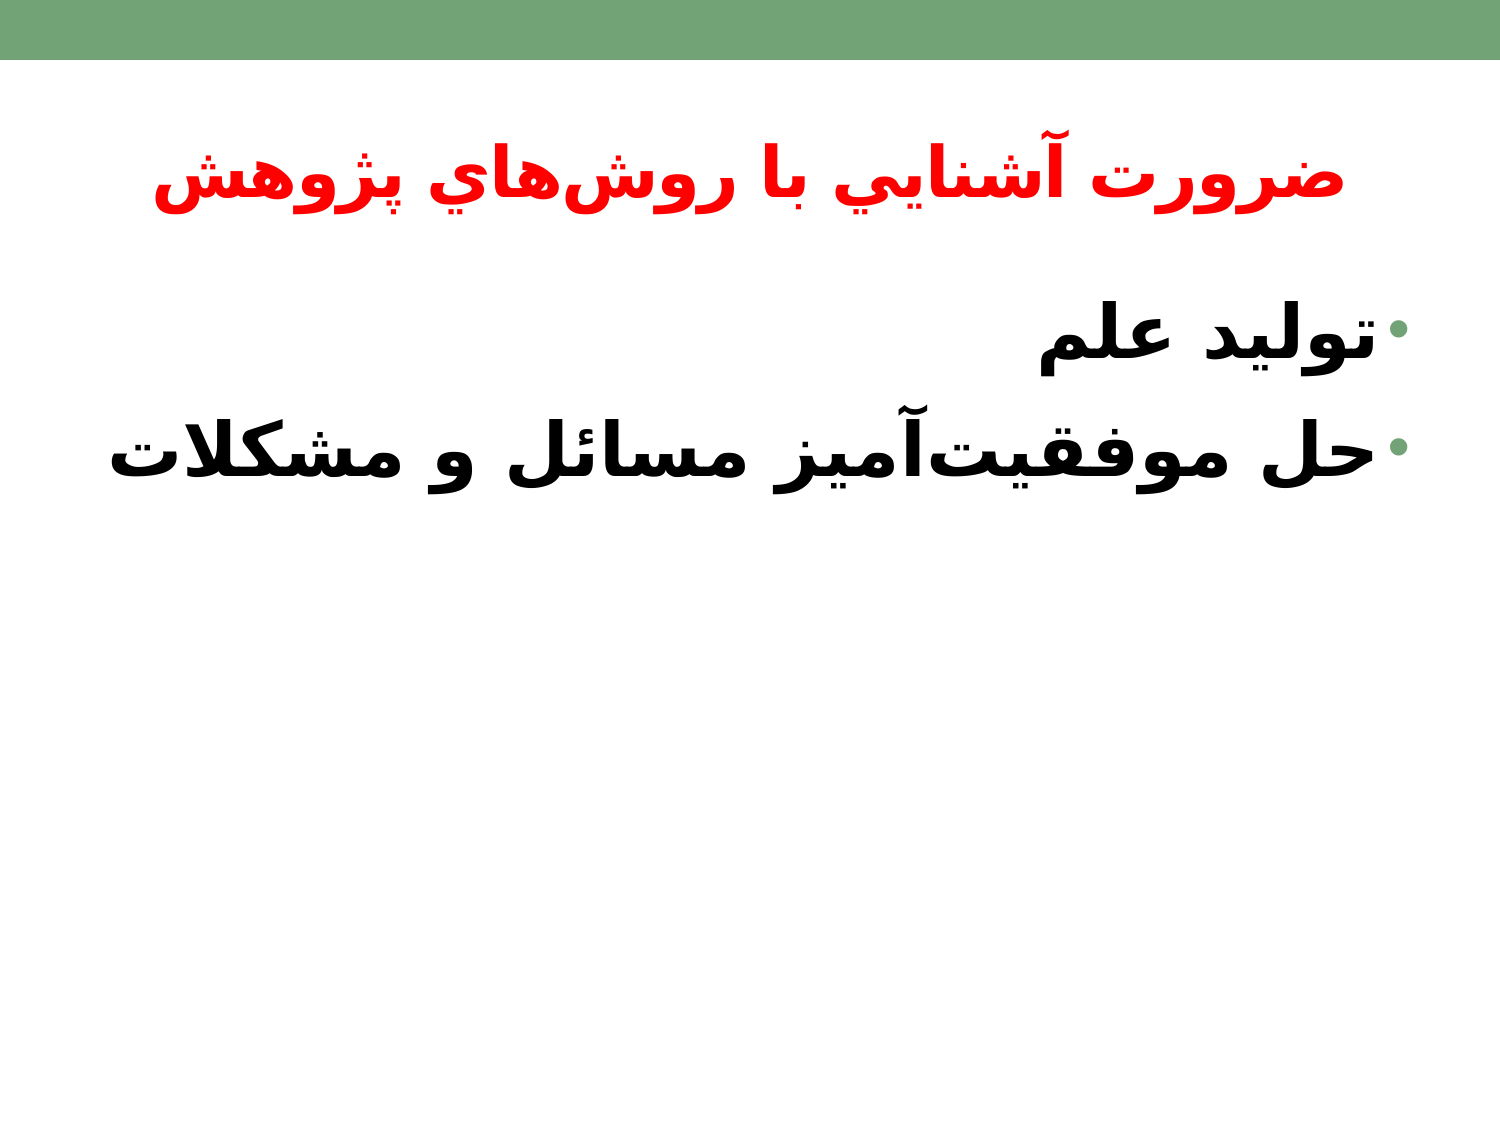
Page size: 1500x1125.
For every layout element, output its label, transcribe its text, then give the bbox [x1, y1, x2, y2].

title ضرورت آشنايي با روش‌هاي پژوهش [75, 87, 1425, 250]
list توليد علم حل موفقيت‌آميز مسائل و مشكلات [75, 262, 1425, 1063]
